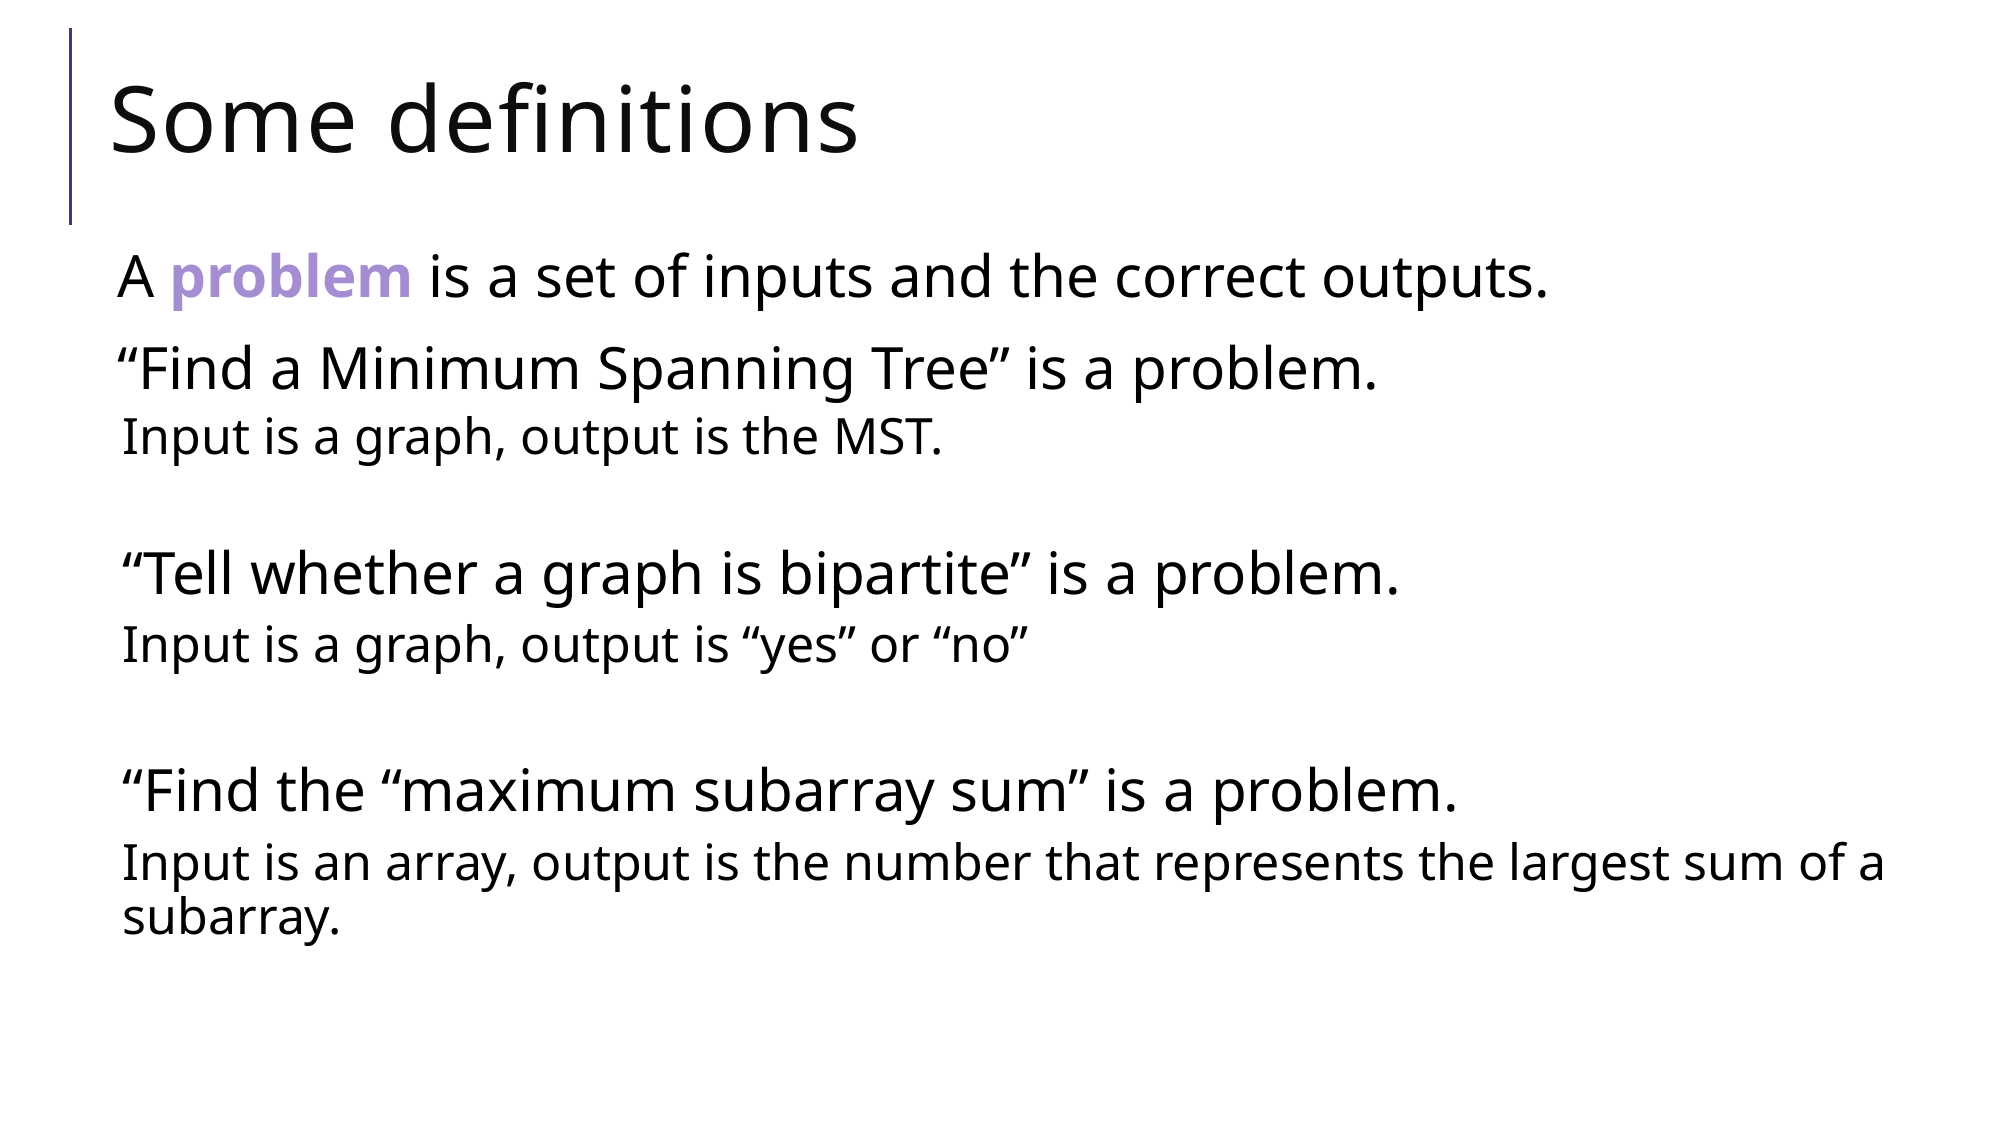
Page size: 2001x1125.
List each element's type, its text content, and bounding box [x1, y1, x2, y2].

list A problem is a set of inputs and the correct outputs. “Find a Minimum Spanning Tree” is a problem. Input is a graph, output is the MST. “Tell whether a graph is bipartite” is a problem. Input is a graph, output is “yes” or “no” “Find the “maximum subarray sum” is a problem. Input is an array, output is the number that represents the largest sum of a subarray. [94, 240, 1930, 1035]
title Some definitions [94, 43, 1930, 210]
